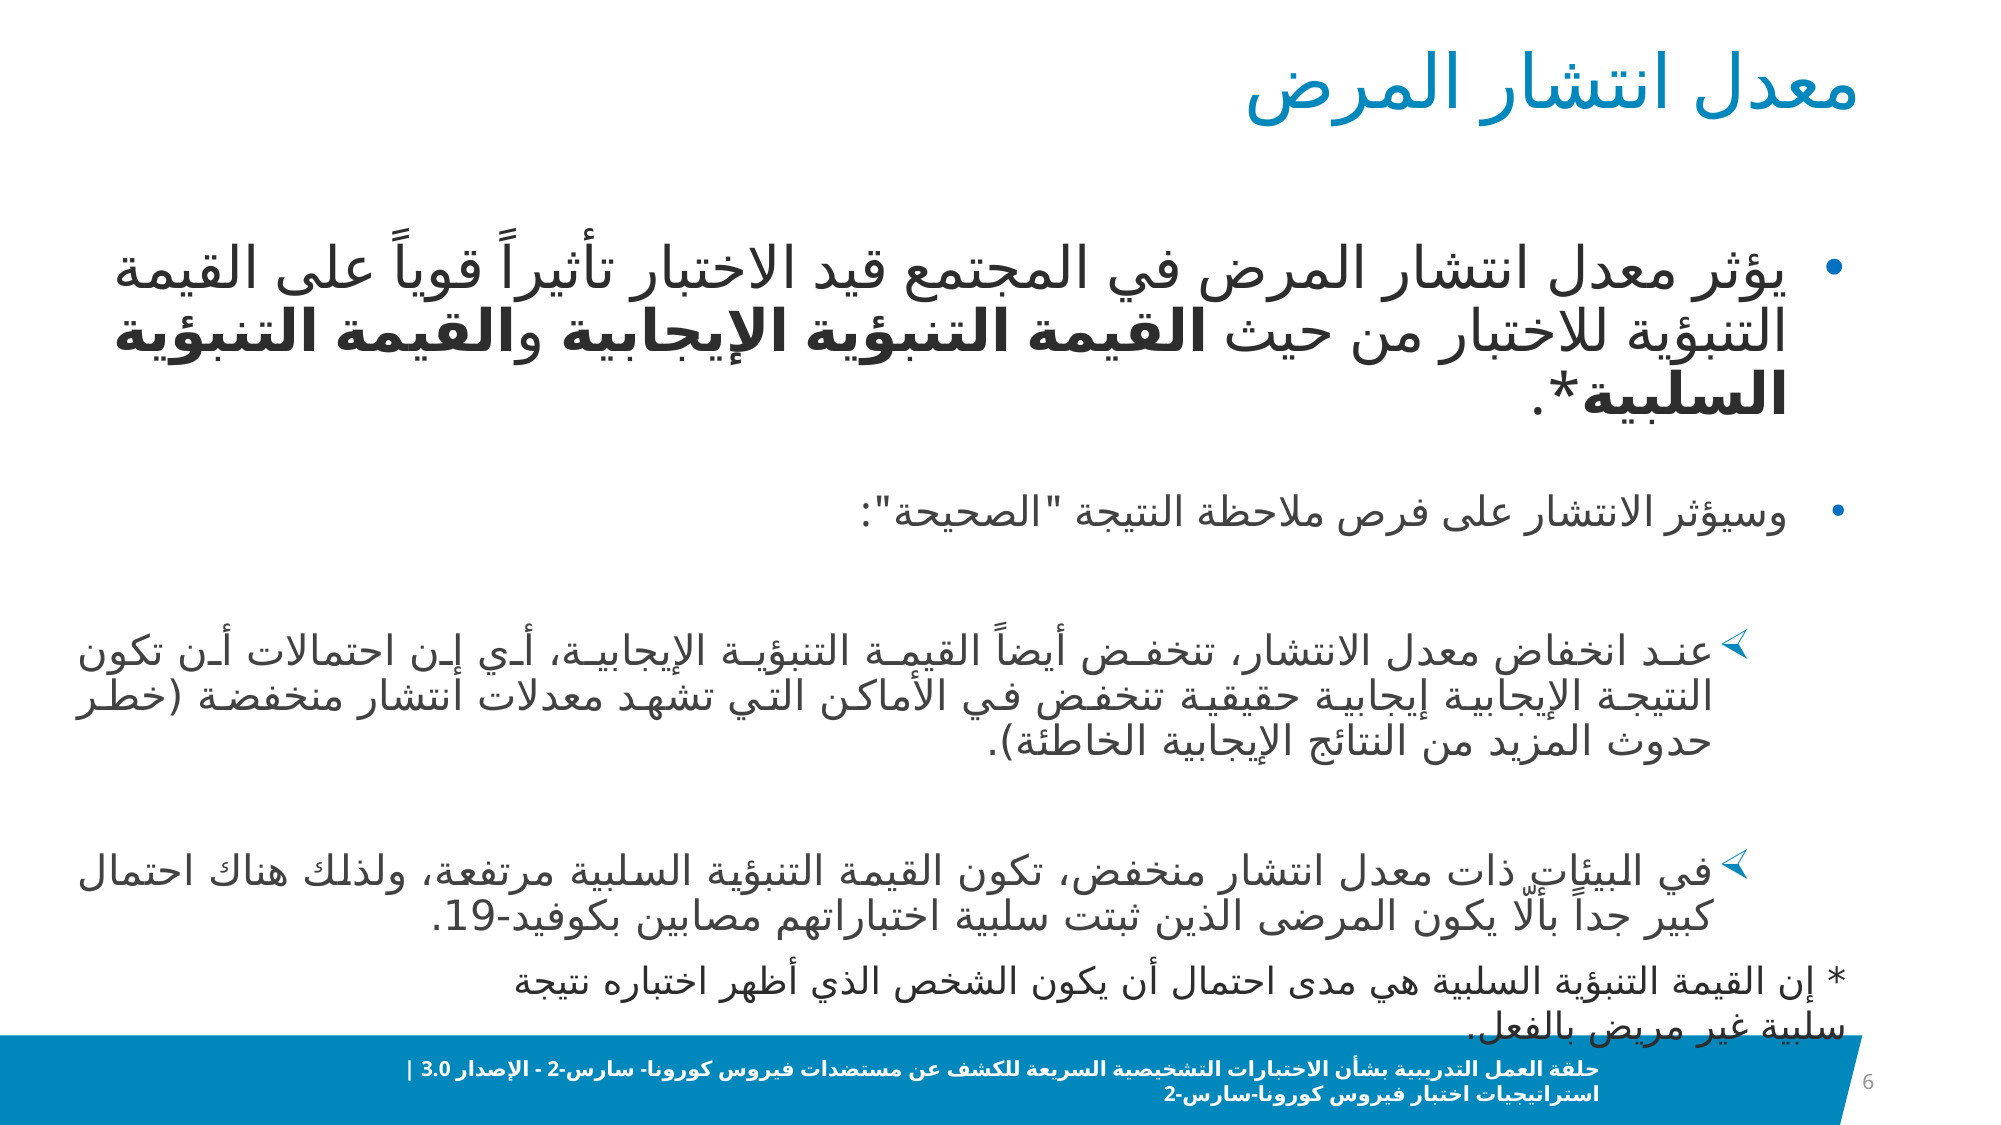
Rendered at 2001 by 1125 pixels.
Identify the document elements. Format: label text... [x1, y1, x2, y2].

title معدل انتشار المرض [137, 59, 1863, 215]
text_box * إن القيمة التنبؤية السلبية هي مدى احتمال أن يكون الشخص الذي أظهر اختباره نتيجة سلبية غير مريض بالفعل. [459, 949, 1863, 1100]
footer حلقة العمل التدريبية بشأن الاختبارات التشخيصية السريعة للكشف عن مستضدات فيروس كورونا- سارس-2 - الإصدار 3.0 | استراتيجيات اختبار فيروس كورونا-سارس-2 [399, 1039, 1600, 1122]
list يؤثر معدل انتشار المرض في المجتمع قيد الاختبار تأثيراً قوياً على القيمة التنبؤية للاختبار من حيث القيمة التنبؤية الإيجابية والقيمة التنبؤية السلبية*. وسيؤثر الانتشار على فرص ملاحظة النتيجة "الصحيحة": عند انخفاض معدل الانتشار، تنخفض أيضاً القيمة التنبؤية الإيجابية، أي إن احتمالات أن تكون النتيجة الإيجابية إيجابية حقيقية تنخفض في الأماكن التي تشهد معدلات انتشار منخفضة (خطر حدوث المزيد من النتائج الإيجابية الخاطئة). في البيئات ذات معدل انتشار منخفض، تكون القيمة التنبؤية السلبية مرتفعة، ولذلك هناك احتمال كبير جداً بألّا يكون المرضى الذين ثبتت سلبية اختباراتهم مصابين بكوفيد-19. [63, 231, 1861, 469]
slide_number 6 [1862, 1035, 1947, 1125]
